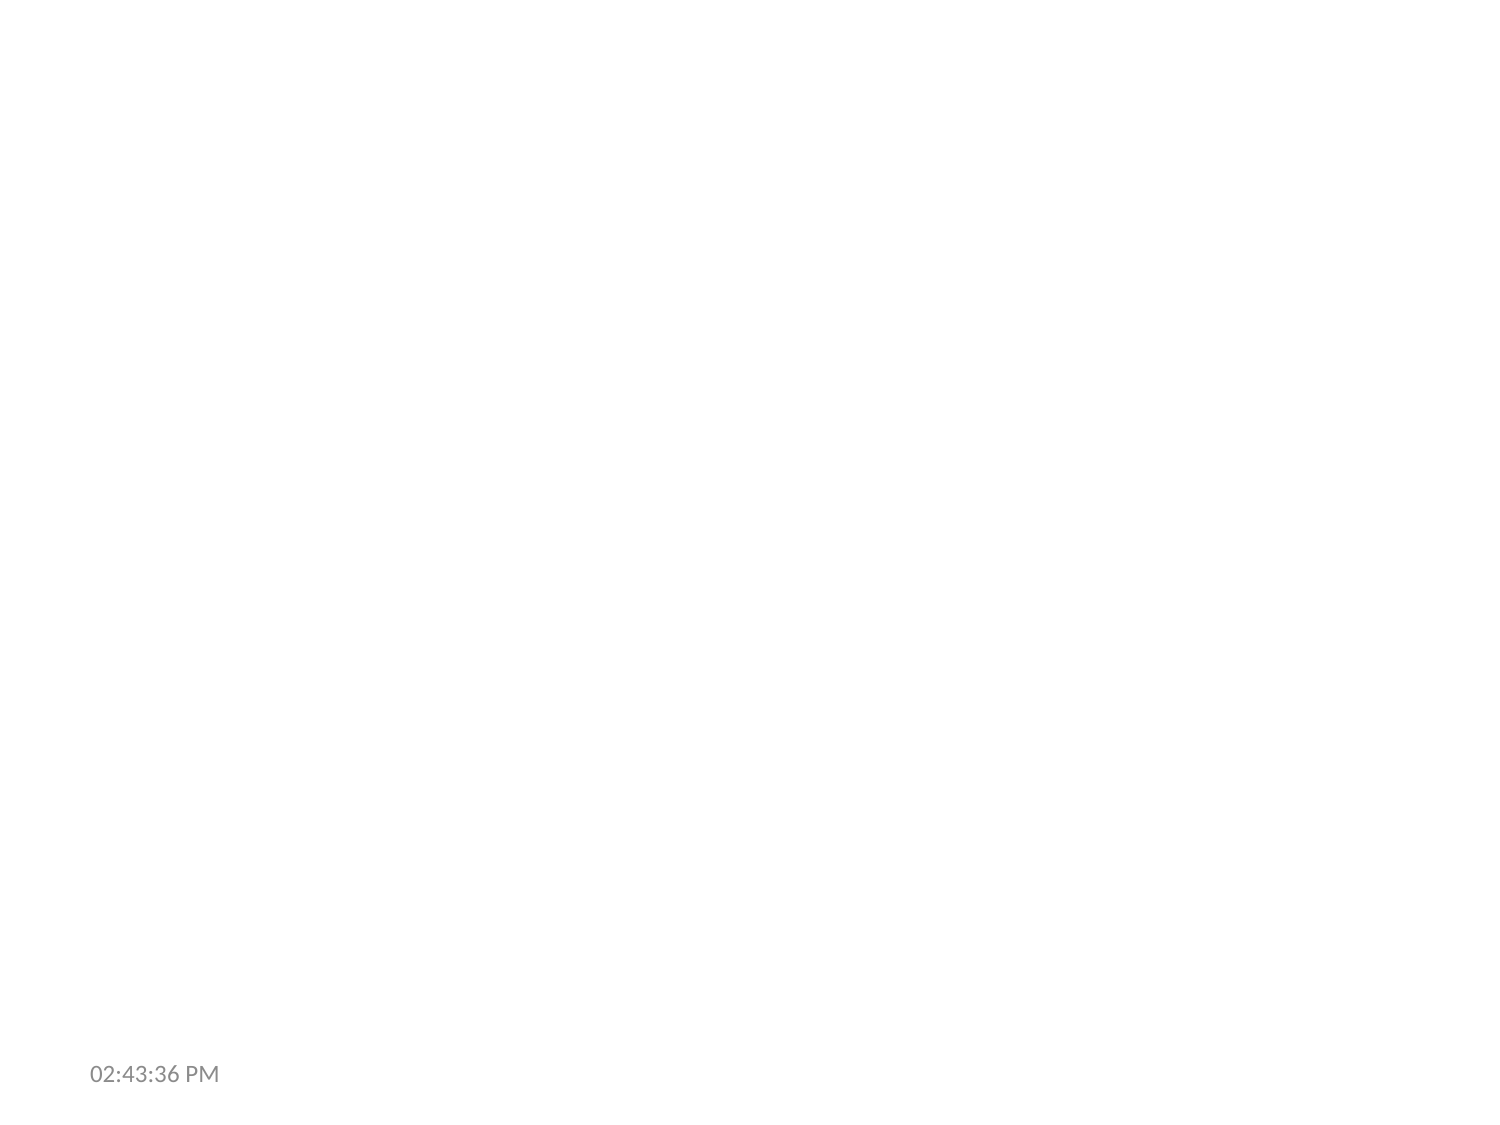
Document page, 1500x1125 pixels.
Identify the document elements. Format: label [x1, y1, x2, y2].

slide_number [75, 1042, 425, 1103]
